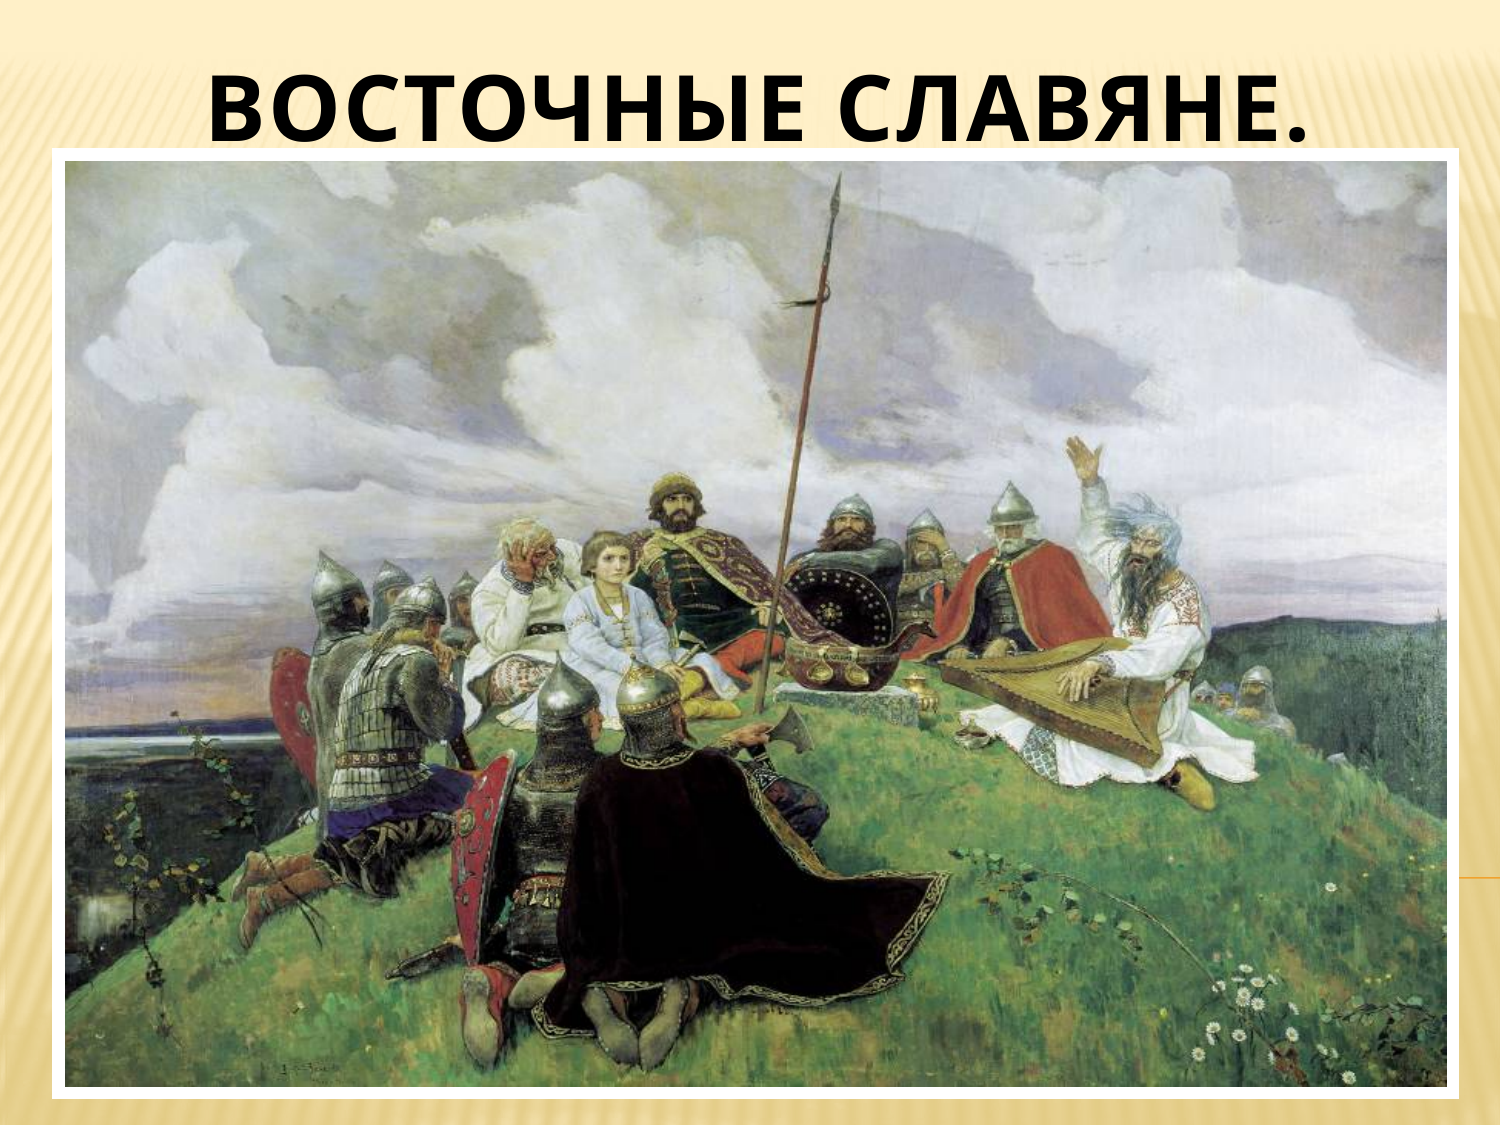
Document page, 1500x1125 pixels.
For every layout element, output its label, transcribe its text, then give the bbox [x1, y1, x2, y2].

title Восточные славяне. [64, 42, 1453, 148]
picture [64, 160, 1448, 1087]
